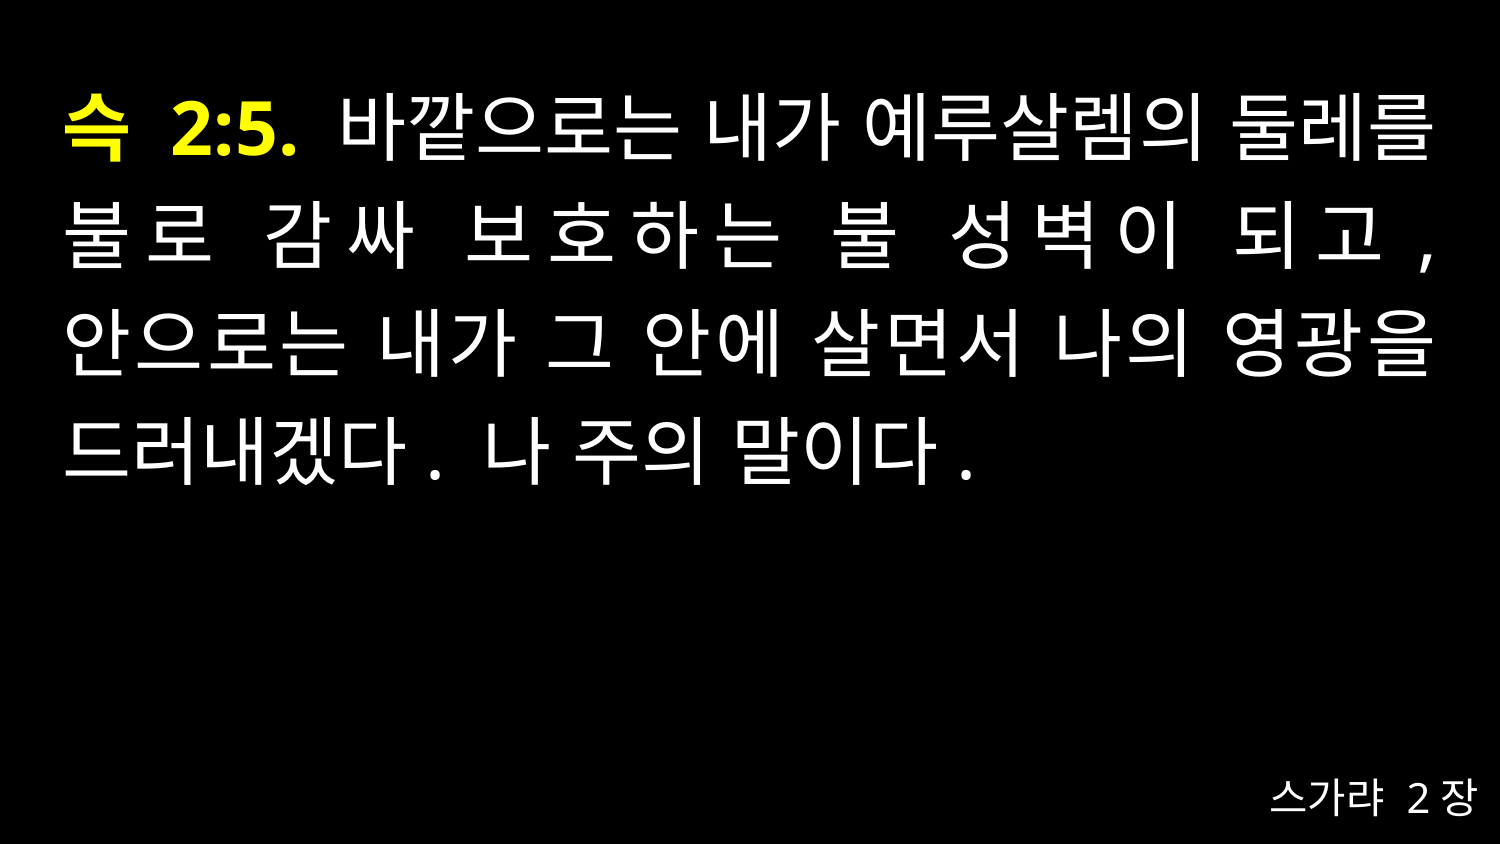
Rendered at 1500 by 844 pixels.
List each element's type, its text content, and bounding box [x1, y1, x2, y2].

subtitle 스가랴 2장 [916, 770, 1500, 844]
title 슥 2:5. 바깥으로는 내가 예루살렘의 둘레를 불로 감싸 보호하는 불 성벽이 되고, 안으로는 내가 그 안에 살면서 나의 영광을 드러내겠다. 나 주의 말이다. [0, 0, 1500, 844]
